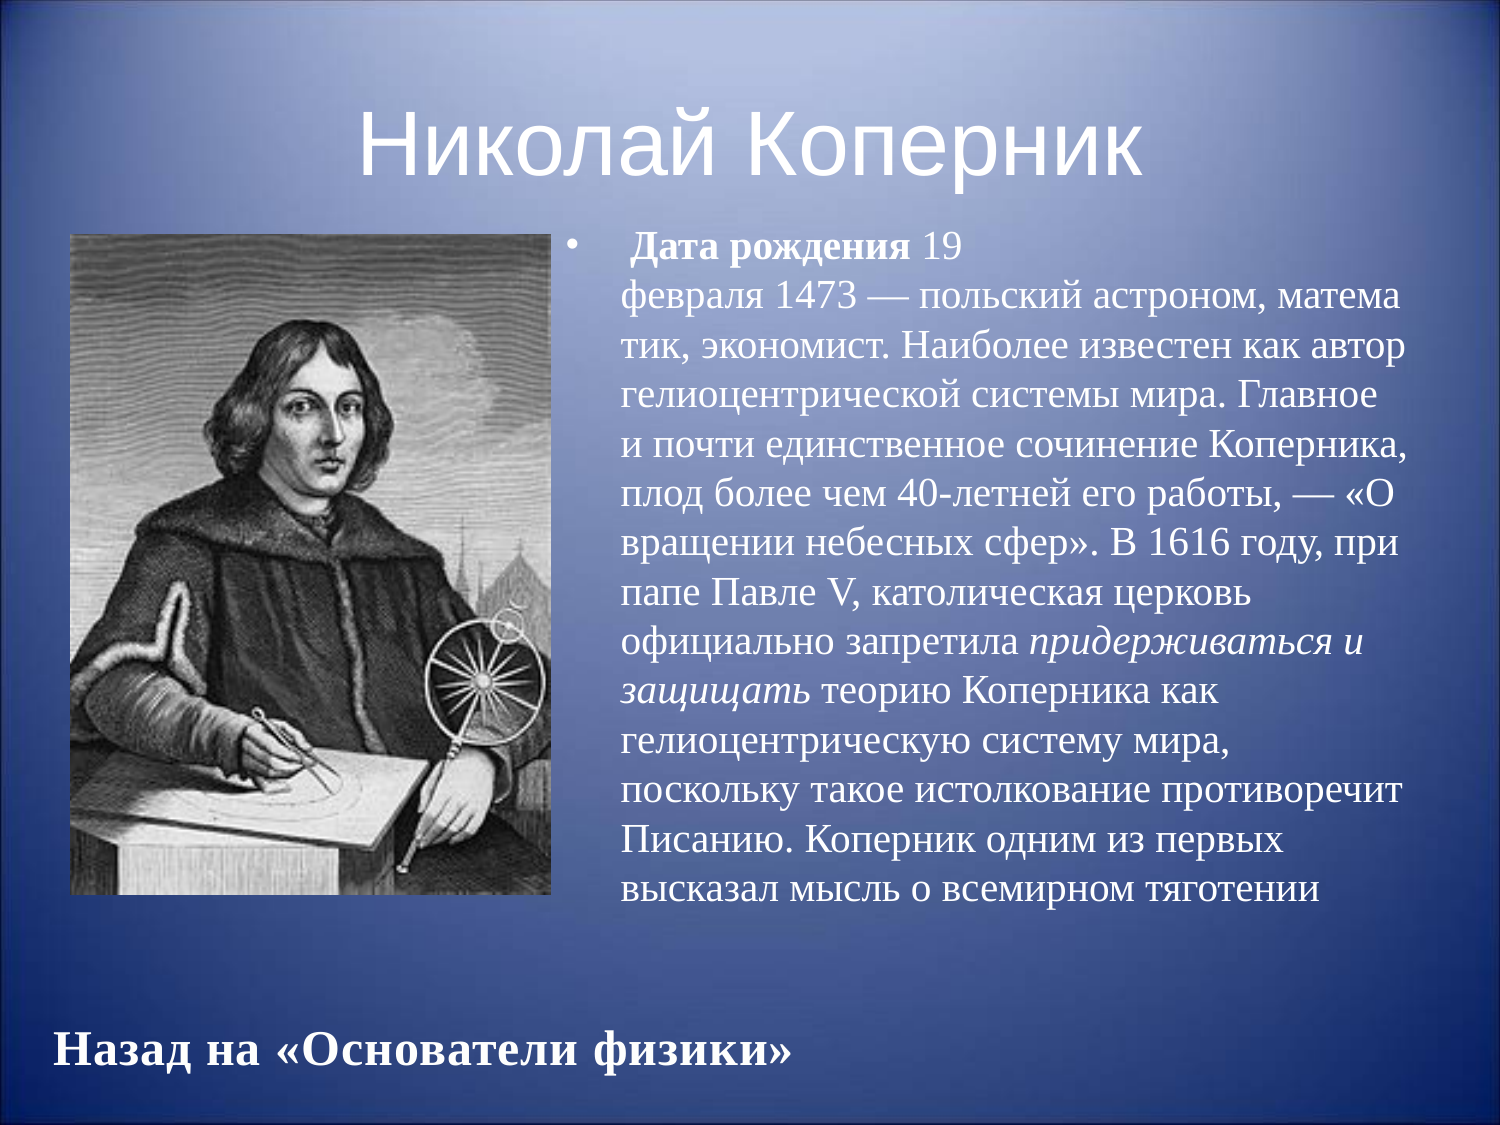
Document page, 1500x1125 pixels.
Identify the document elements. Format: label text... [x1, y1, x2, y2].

picture [0, 0, 1500, 1125]
text_box Назад на «Основатели физики» [38, 1007, 810, 1083]
title Николай Коперник [74, 44, 1426, 233]
list Дата рождения 19 февраля 1473 — польский астроном, математик, экономист. Наиболее известен как автор гелиоцентрической системы мира. Главное и почти единственное сочинение Коперника, плод более чем 40-летней его работы, — «О вращении небесных сфер». В 1616 году, при папе Павле V, католическая церковь официально запретила придерживаться и защищать теорию Коперника как гелиоцентрическую систему мира, поскольку такое истолкование противоречит Писанию. Коперник одним из первых высказал мысль о всемирном тяготении [550, 210, 1426, 1020]
